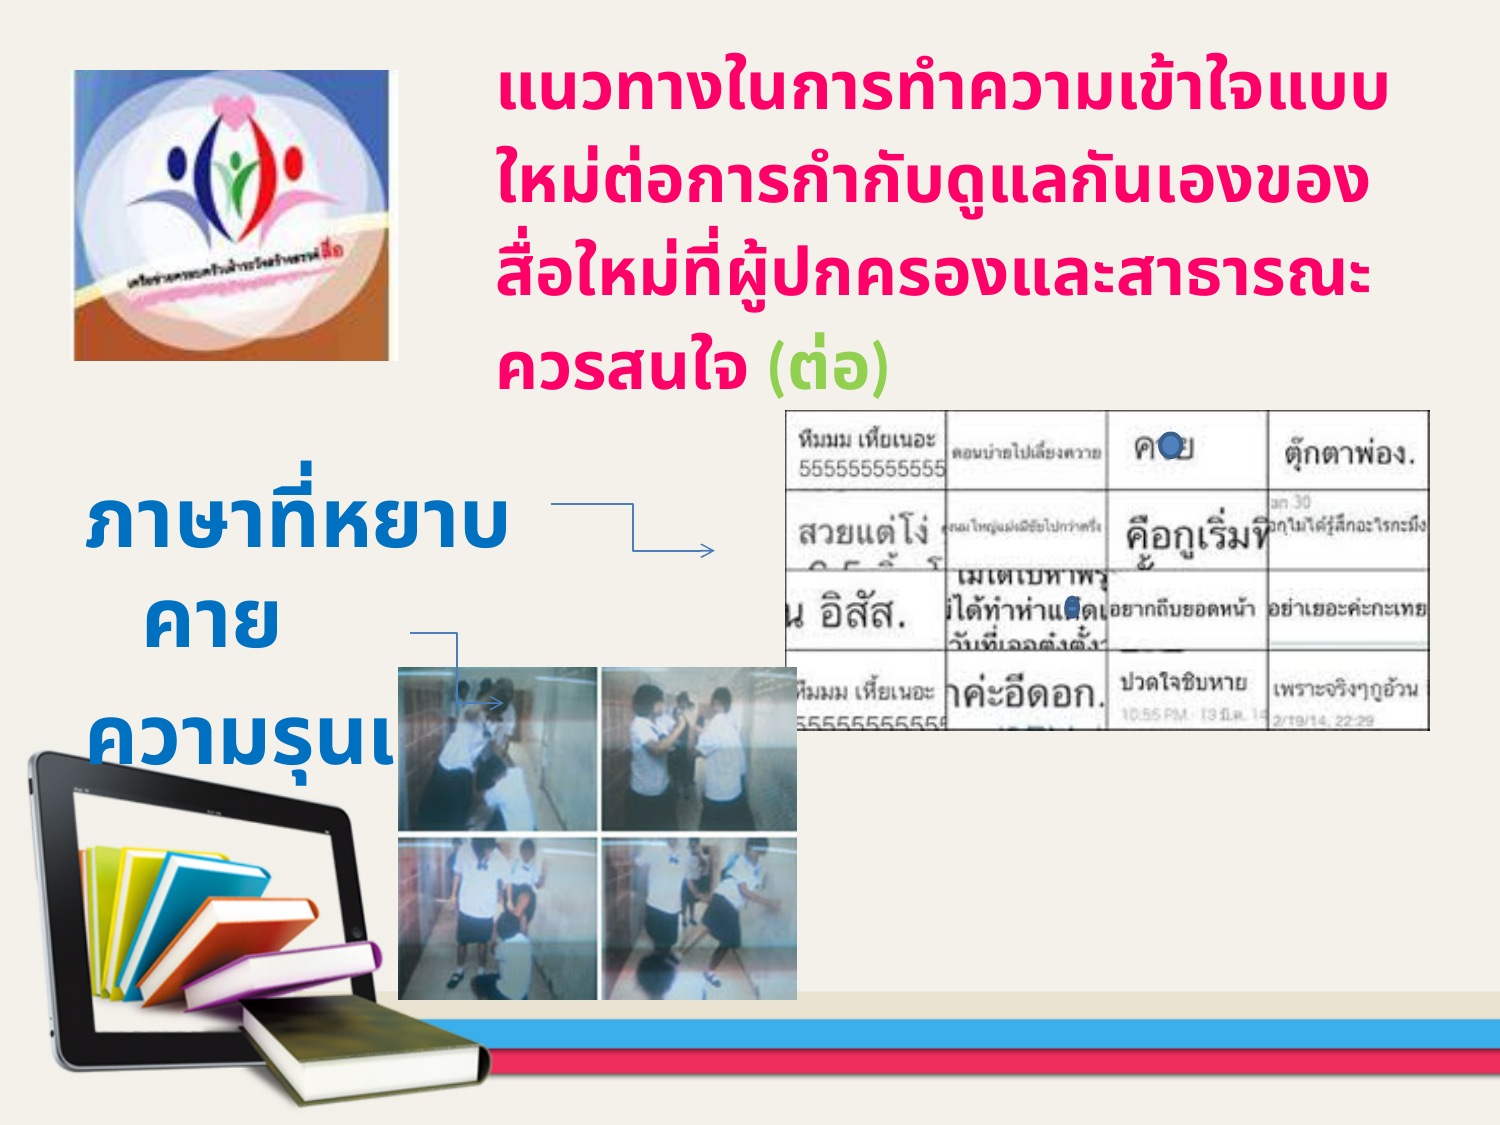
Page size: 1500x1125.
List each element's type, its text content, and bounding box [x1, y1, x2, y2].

list ภาษาที่หยาบคาย ความรุนแรง [70, 457, 610, 715]
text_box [409, 632, 505, 704]
picture [0, 0, 1500, 1125]
list แนวทางในการทำความเข้าใจแบบ ใหม่ต่อการกำกับดูแลกันเองของ สื่อใหม่ที่ผู้ปกครองและสาธารณะ ควรสนใจ (ต่อ) [480, 35, 1465, 411]
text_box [550, 503, 716, 551]
